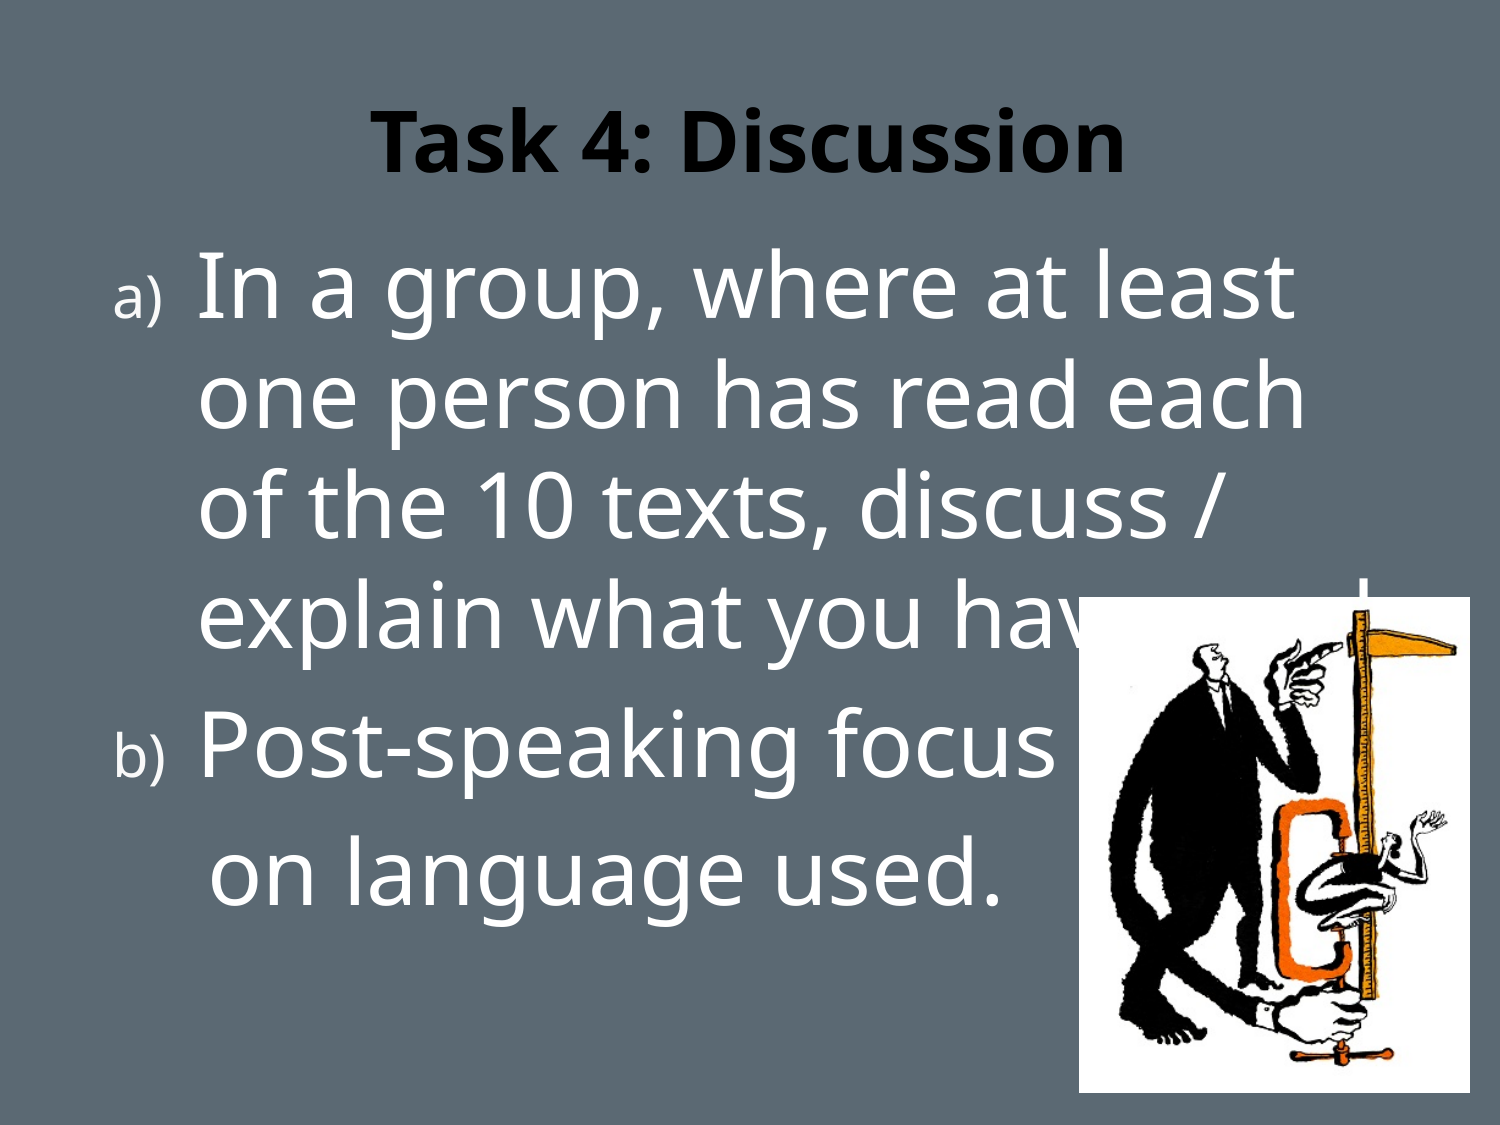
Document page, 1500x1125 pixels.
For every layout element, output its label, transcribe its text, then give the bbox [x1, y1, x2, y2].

picture [1079, 597, 1470, 1093]
title Task 4: Discussion [75, 45, 1425, 219]
list In a group, where at least one person has read each of the 10 texts, discuss / explain what you have read. Post-speaking focus on language used. [75, 219, 1425, 1035]
